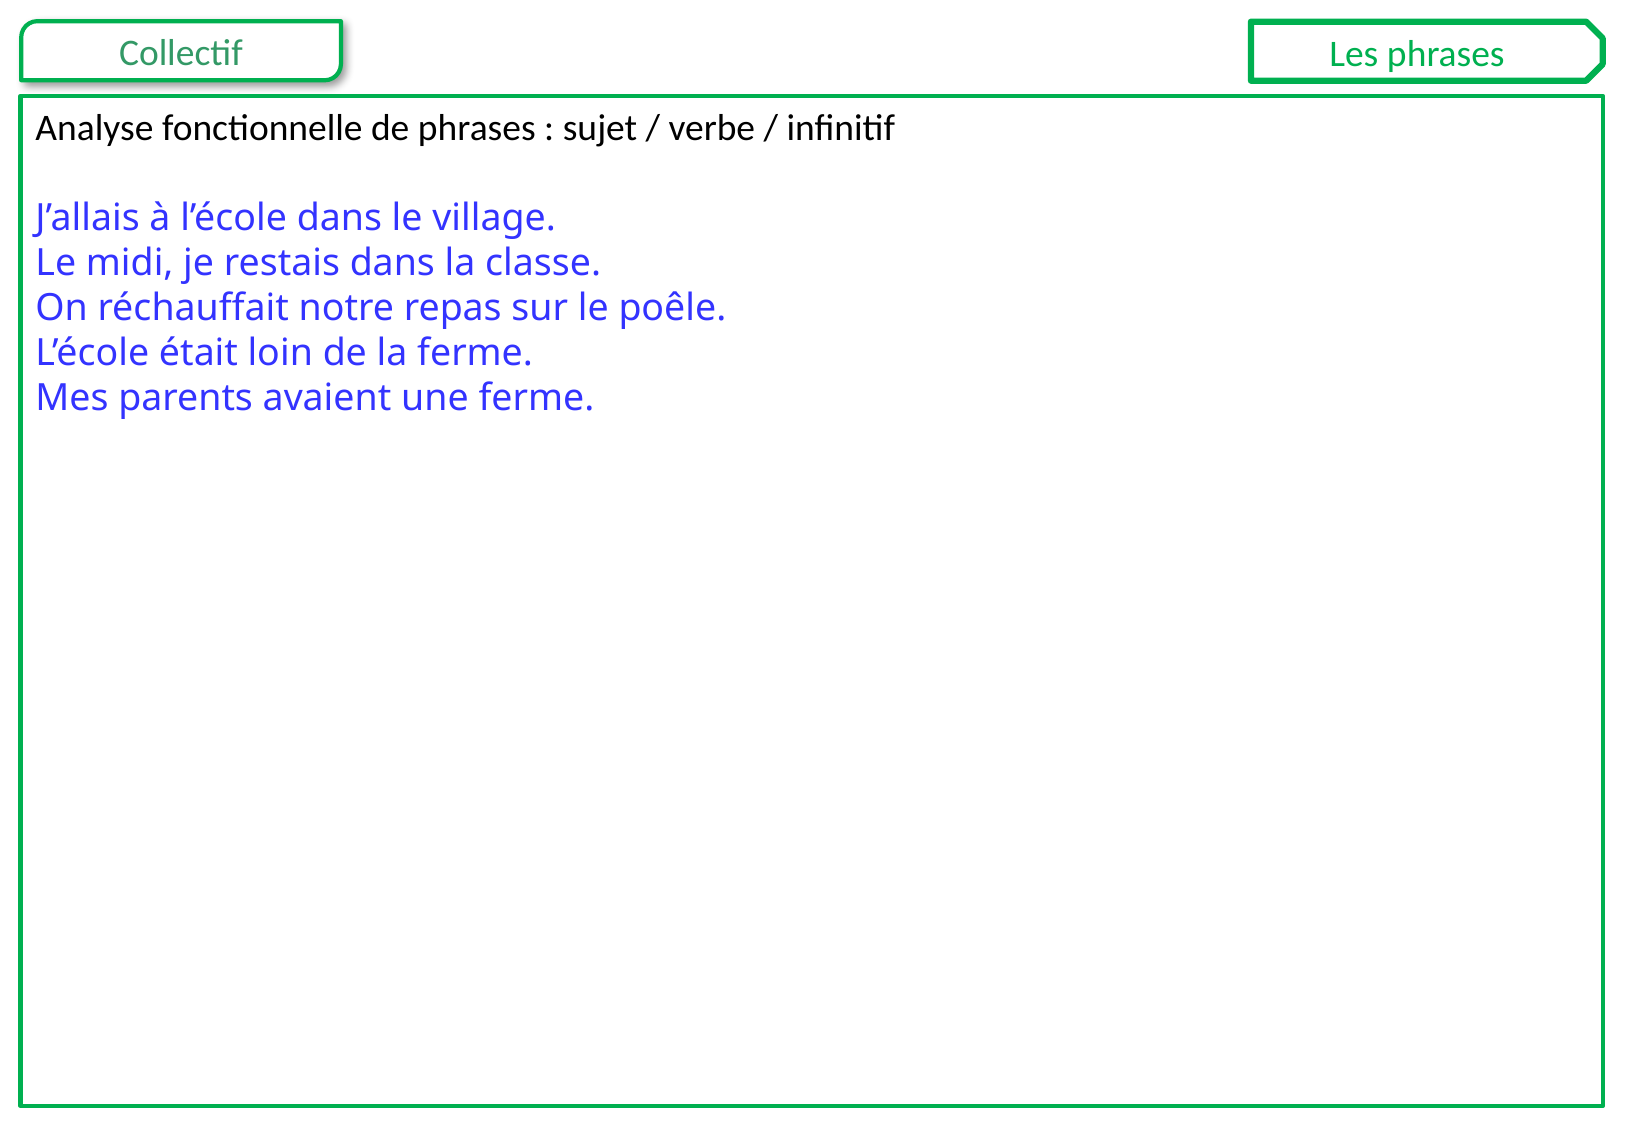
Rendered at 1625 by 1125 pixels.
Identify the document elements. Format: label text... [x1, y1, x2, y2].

list Les phrases [1250, 21, 1584, 81]
list Analyse fonctionnelle de phrases : sujet / verbe / infinitif J’allais à l’école dans le village. Le midi, je restais dans la classe. On réchauffait notre repas sur le poêle. L’école était loin de la ferme. Mes parents avaient une ferme. [18, 94, 1605, 1108]
